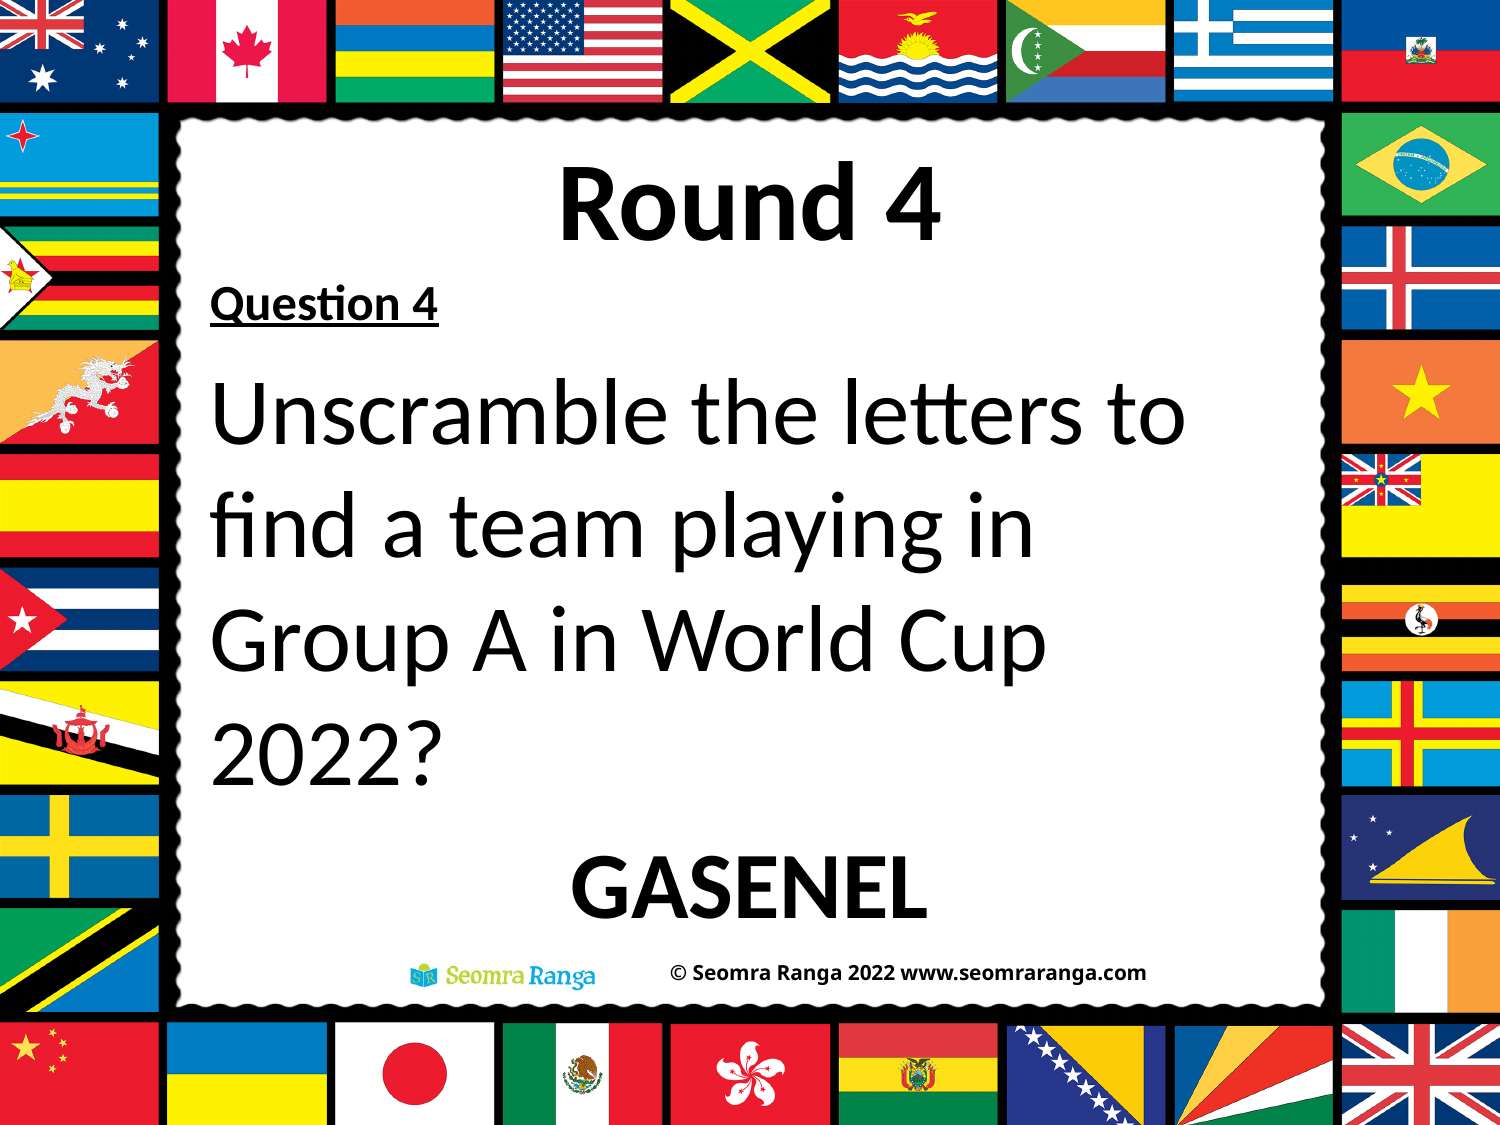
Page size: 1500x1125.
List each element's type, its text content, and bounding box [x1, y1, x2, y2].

list Question 4 Unscramble the letters to find a team playing in Group A in World Cup 2022? GASENEL [194, 261, 1306, 953]
text_box © Seomra Ranga 2022 www.seomraranga.com [631, 953, 1187, 993]
picture [10, 122, 36, 150]
title Round 4 [183, 101, 1317, 290]
picture [0, 0, 1500, 1125]
